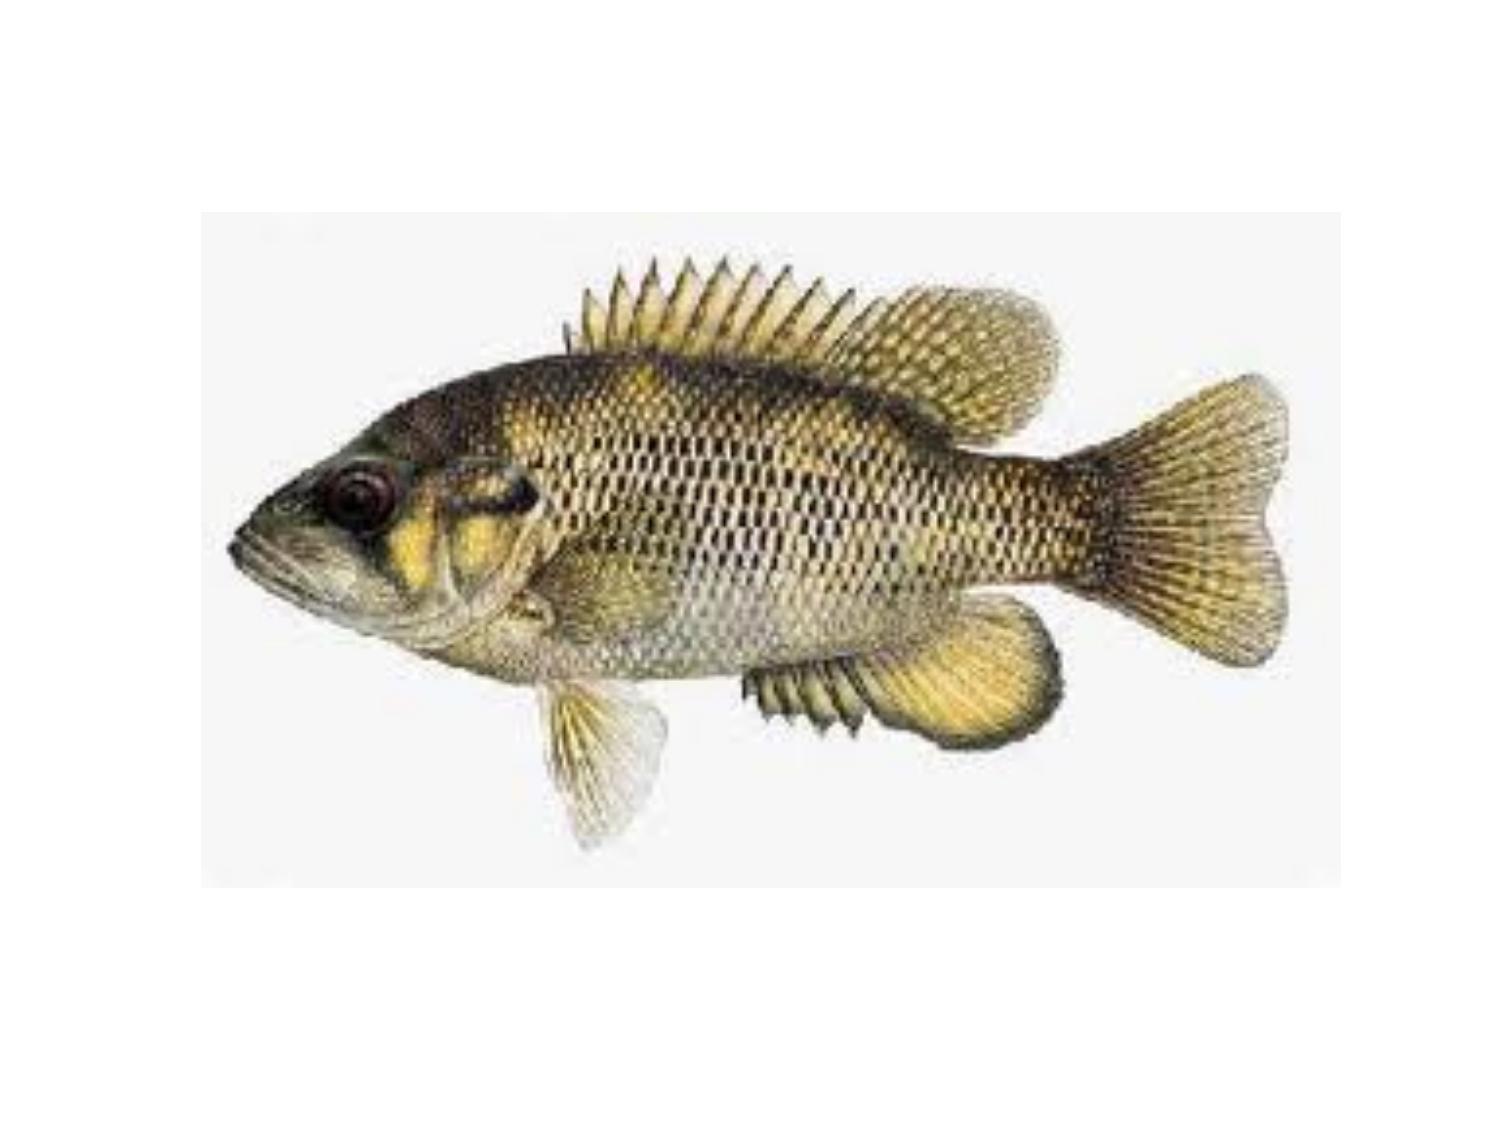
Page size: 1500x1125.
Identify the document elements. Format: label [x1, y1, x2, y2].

picture [201, 212, 1341, 888]
